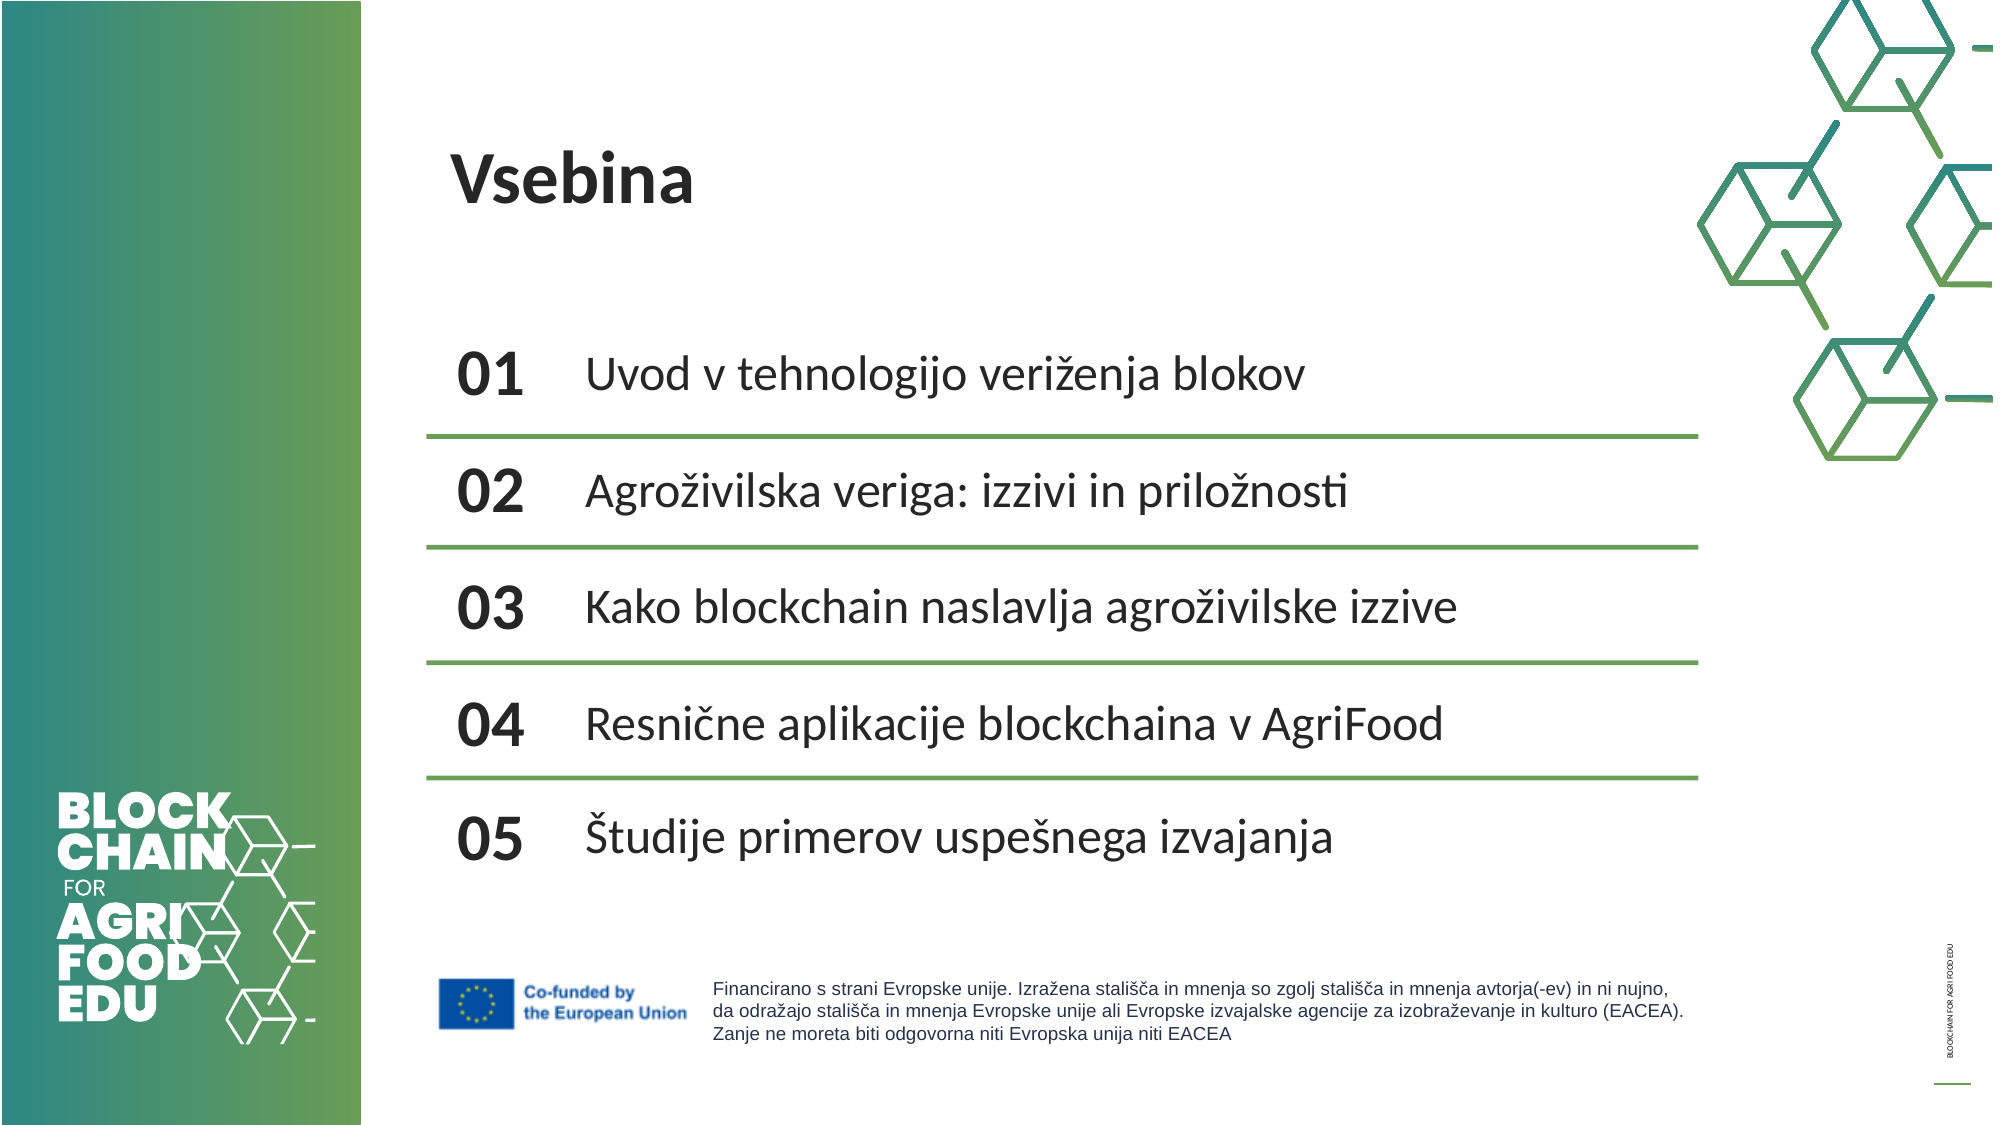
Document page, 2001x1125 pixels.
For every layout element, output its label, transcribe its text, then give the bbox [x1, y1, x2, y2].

list Agroživilska veriga: izzivi in priložnosti [570, 434, 1699, 548]
list 03 [433, 551, 549, 665]
list 02 [433, 434, 549, 548]
list 04 [433, 668, 549, 782]
list Študije primerov uspešnega izvajanja [570, 781, 1699, 895]
list Kako blockchain naslavlja agroživilske izzive [570, 551, 1699, 665]
list 01 [433, 317, 549, 431]
list Uvod v tehnologijo veriženja blokov [570, 317, 1699, 431]
list Vsebina [435, 120, 1263, 239]
text_box Financirano s strani Evropske unije. Izražena stališča in mnenja so zgolj stališča in mnenja avtorja(-ev) in ni nujno, da odražajo stališča in mnenja Evropske unije ali Evropske izvajalske agencije za izobraževanje in kulturo (EACEA). Zanje ne moreta biti odgovorna niti Evropska unija niti EACEA [698, 968, 1699, 1052]
picture [436, 976, 706, 1033]
list Resnične aplikacije blockchaina v AgriFood [570, 668, 1699, 781]
list 05 [433, 782, 549, 896]
